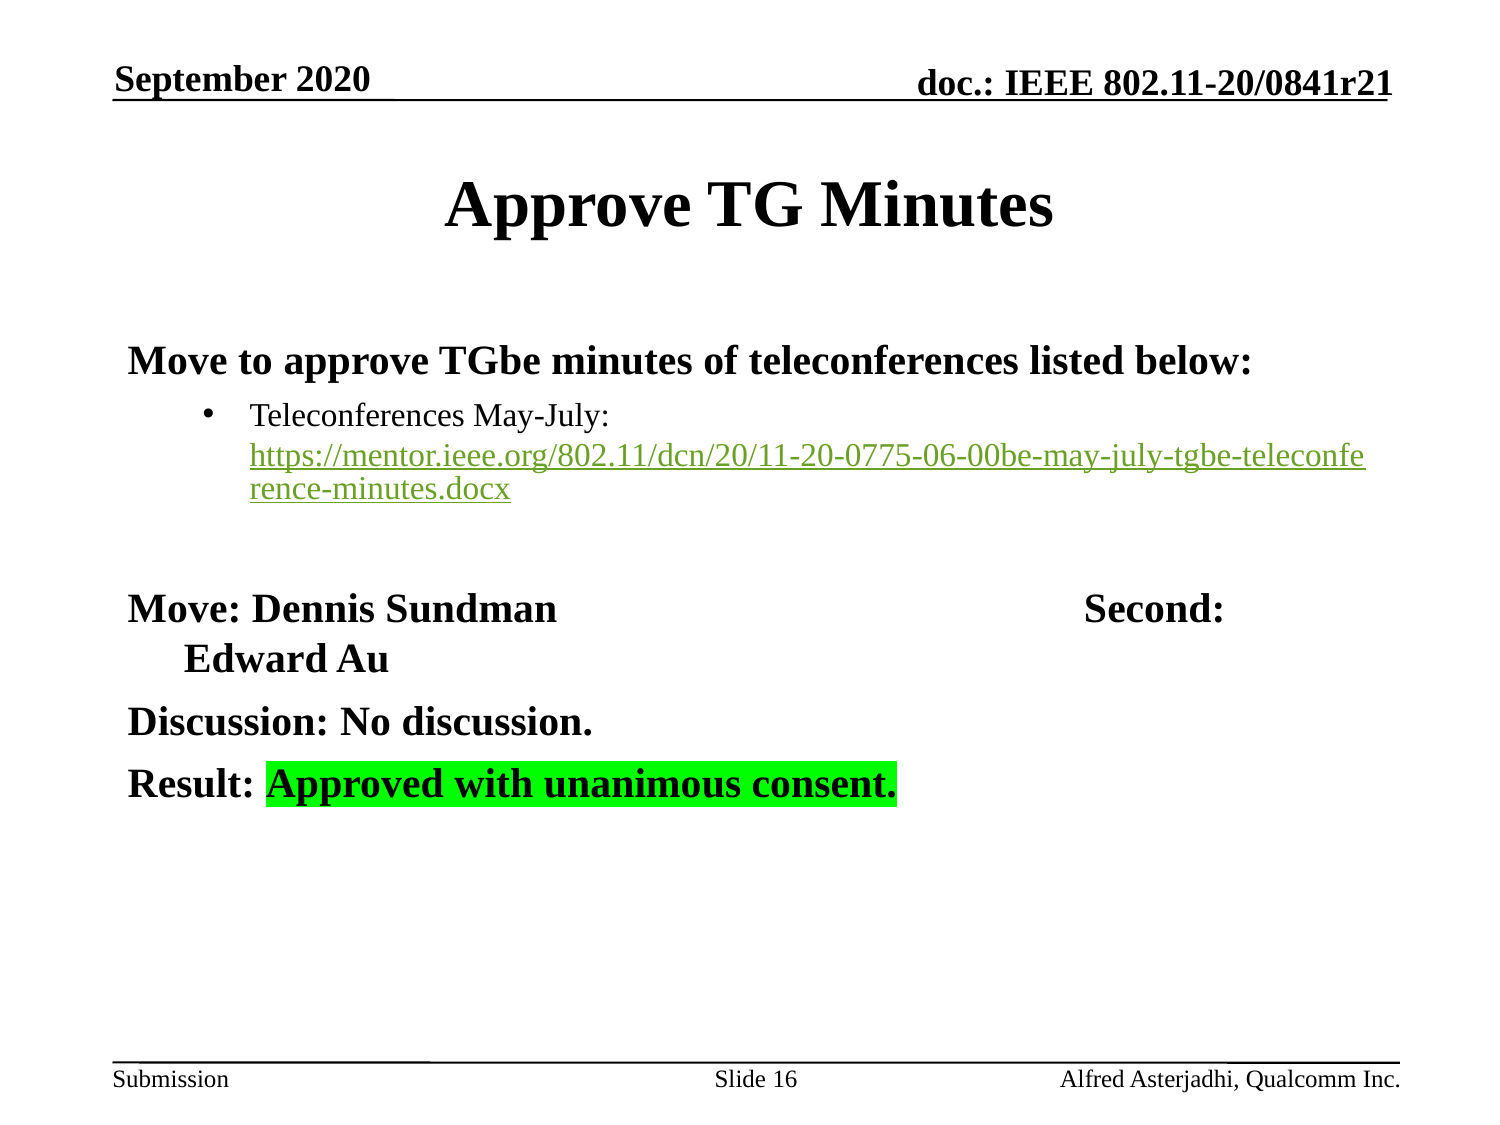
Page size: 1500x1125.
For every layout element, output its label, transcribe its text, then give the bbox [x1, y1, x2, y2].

footer Alfred Asterjadhi, Qualcomm Inc. [878, 1061, 1402, 1093]
title Approve TG Minutes [112, 112, 1388, 288]
list Move to approve TGbe minutes of teleconferences listed below: Teleconferences May-July: https://mentor.ieee.org/802.11/dcn/20/11-20-0775-06-00be-may-july-tgbe-teleconference-minutes.docx Move: Dennis Sundman Second: Edward Au Discussion: No discussion. Result: Approved with unanimous consent. [112, 324, 1388, 1000]
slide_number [114, 54, 493, 100]
slide_number Slide 16 [712, 1061, 800, 1123]
